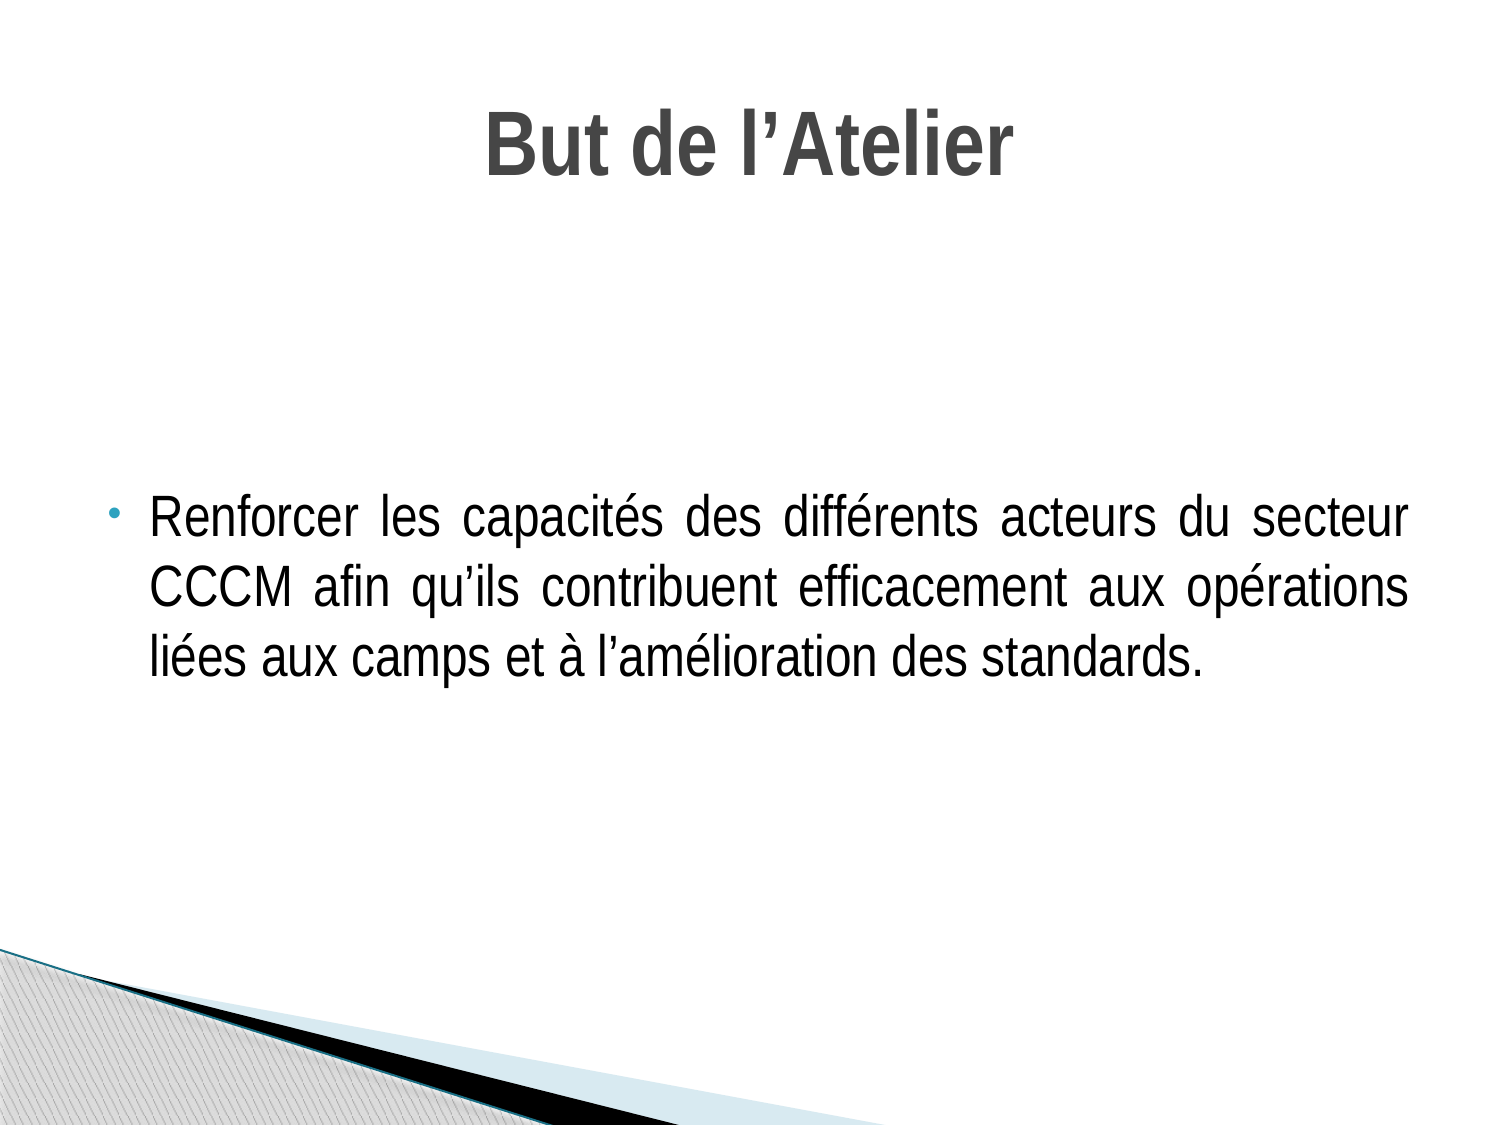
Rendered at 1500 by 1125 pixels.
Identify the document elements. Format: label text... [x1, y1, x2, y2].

list Renforcer les capacités des différents acteurs du secteur CCCM afin qu’ils contribuent efficacement aux opérations liées aux camps et à l’amélioration des standards. [75, 243, 1425, 986]
title But de l’Atelier [75, 45, 1425, 233]
